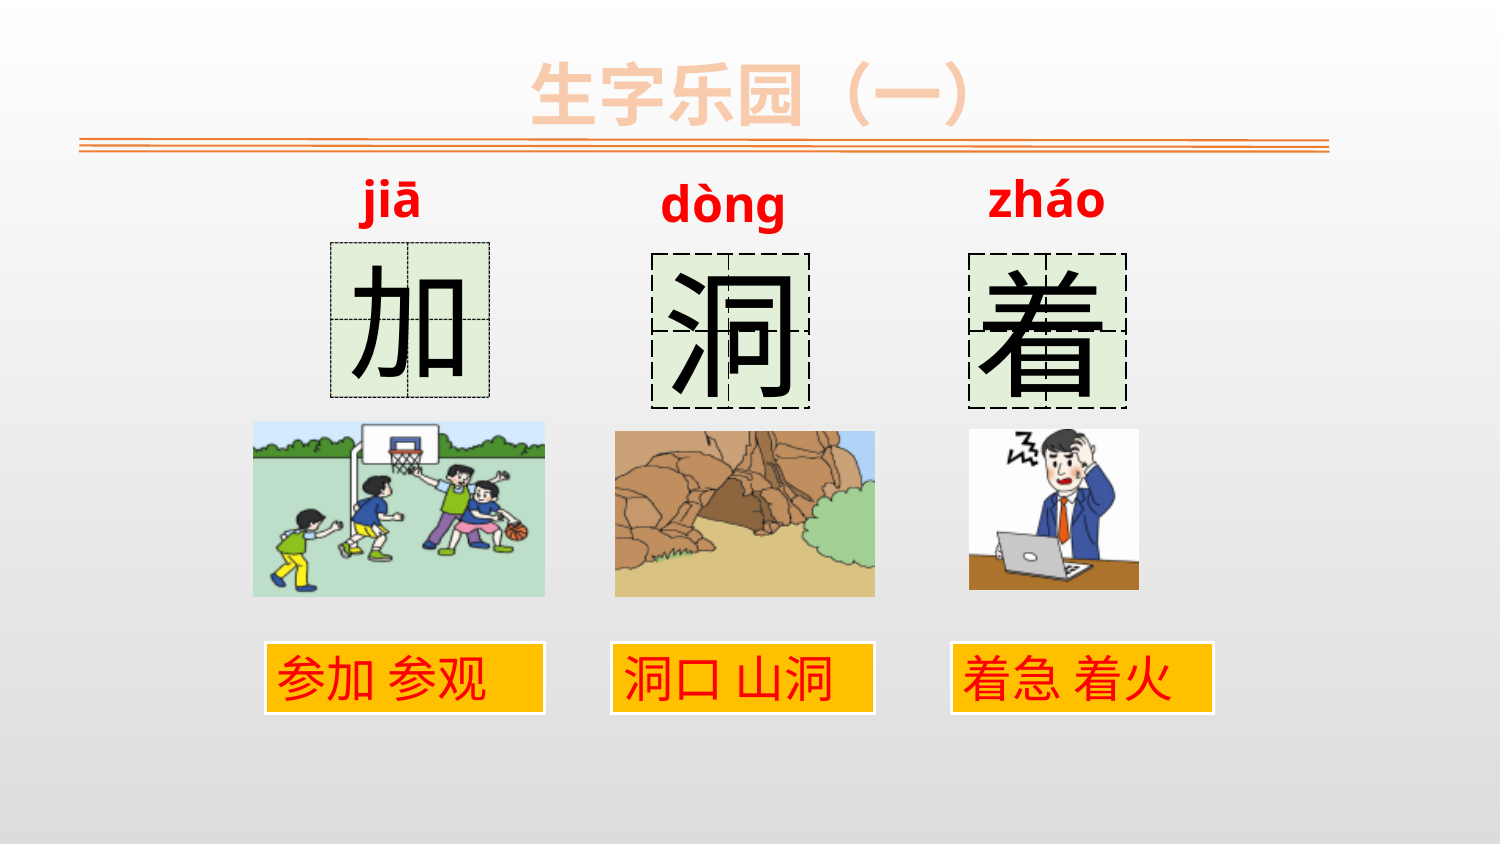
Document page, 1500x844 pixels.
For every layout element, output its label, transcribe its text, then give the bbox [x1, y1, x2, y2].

text_box 着急 着火 [950, 641, 1215, 715]
text_box zháo [977, 162, 1119, 234]
text_box 加 [337, 238, 520, 400]
picture [253, 421, 545, 598]
text_box 生字乐园（一） [518, 45, 1023, 138]
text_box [78, 138, 1330, 152]
picture [615, 431, 875, 597]
text_box 洞 [651, 243, 835, 420]
picture [329, 241, 490, 398]
picture [969, 429, 1139, 590]
text_box 着 [963, 243, 1146, 420]
text_box dòng [649, 166, 812, 238]
text_box jiā [351, 162, 448, 234]
text_box 洞口 山洞 [610, 641, 876, 715]
text_box 参加 参观 [264, 641, 546, 715]
